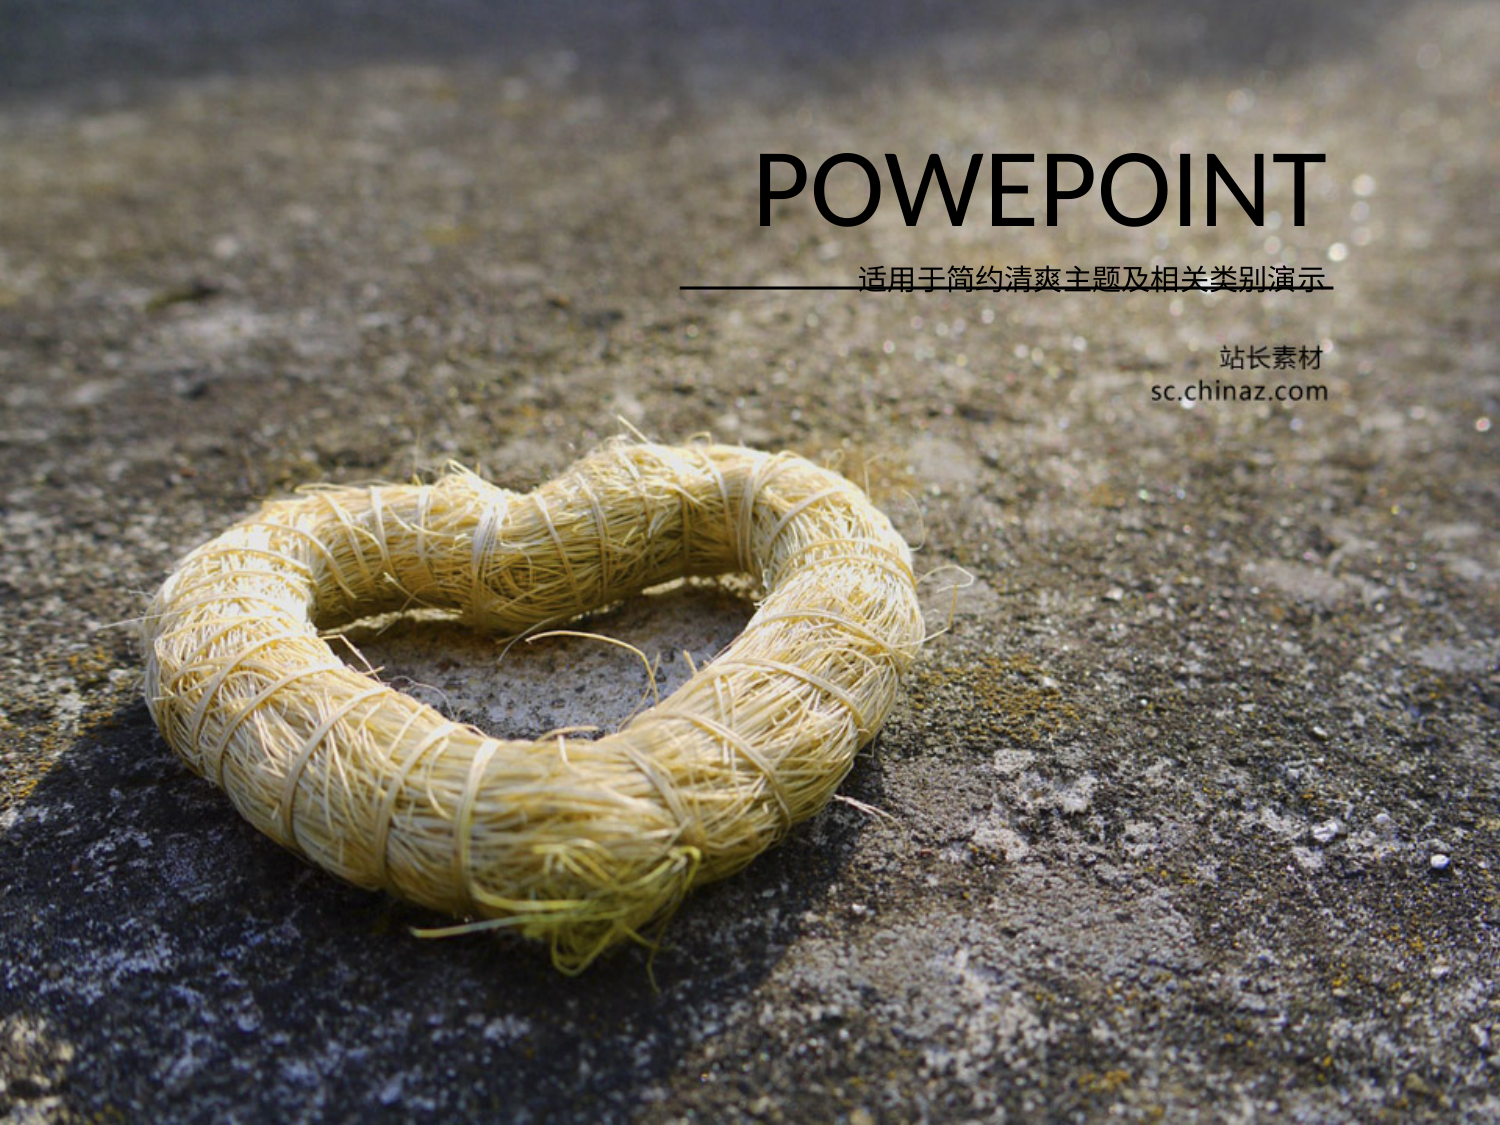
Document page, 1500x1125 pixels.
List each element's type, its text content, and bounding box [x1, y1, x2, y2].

text_box POWEPOINT [738, 106, 1500, 256]
picture [0, 0, 1500, 1125]
text_box 适用于简约清爽主题及相关类别演示 [843, 254, 1500, 304]
